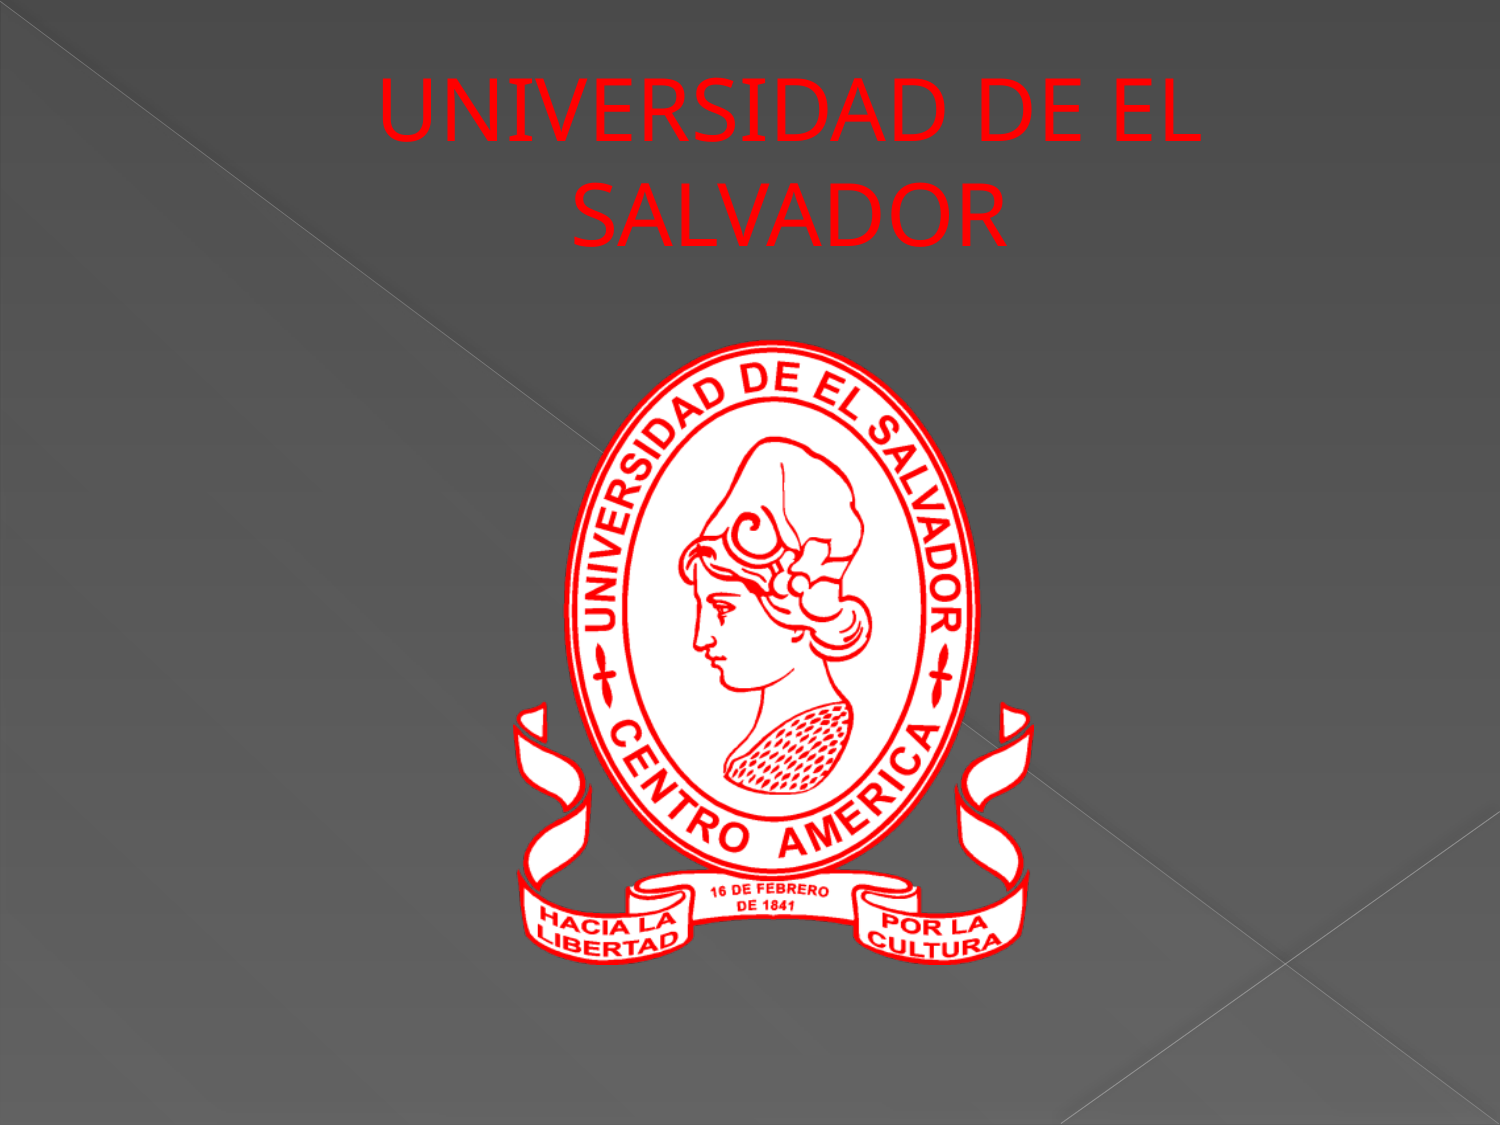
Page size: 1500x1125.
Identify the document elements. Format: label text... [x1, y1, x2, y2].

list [513, 337, 1034, 965]
title UNIVERSIDAD DE EL SALVADOR [75, 43, 1425, 274]
